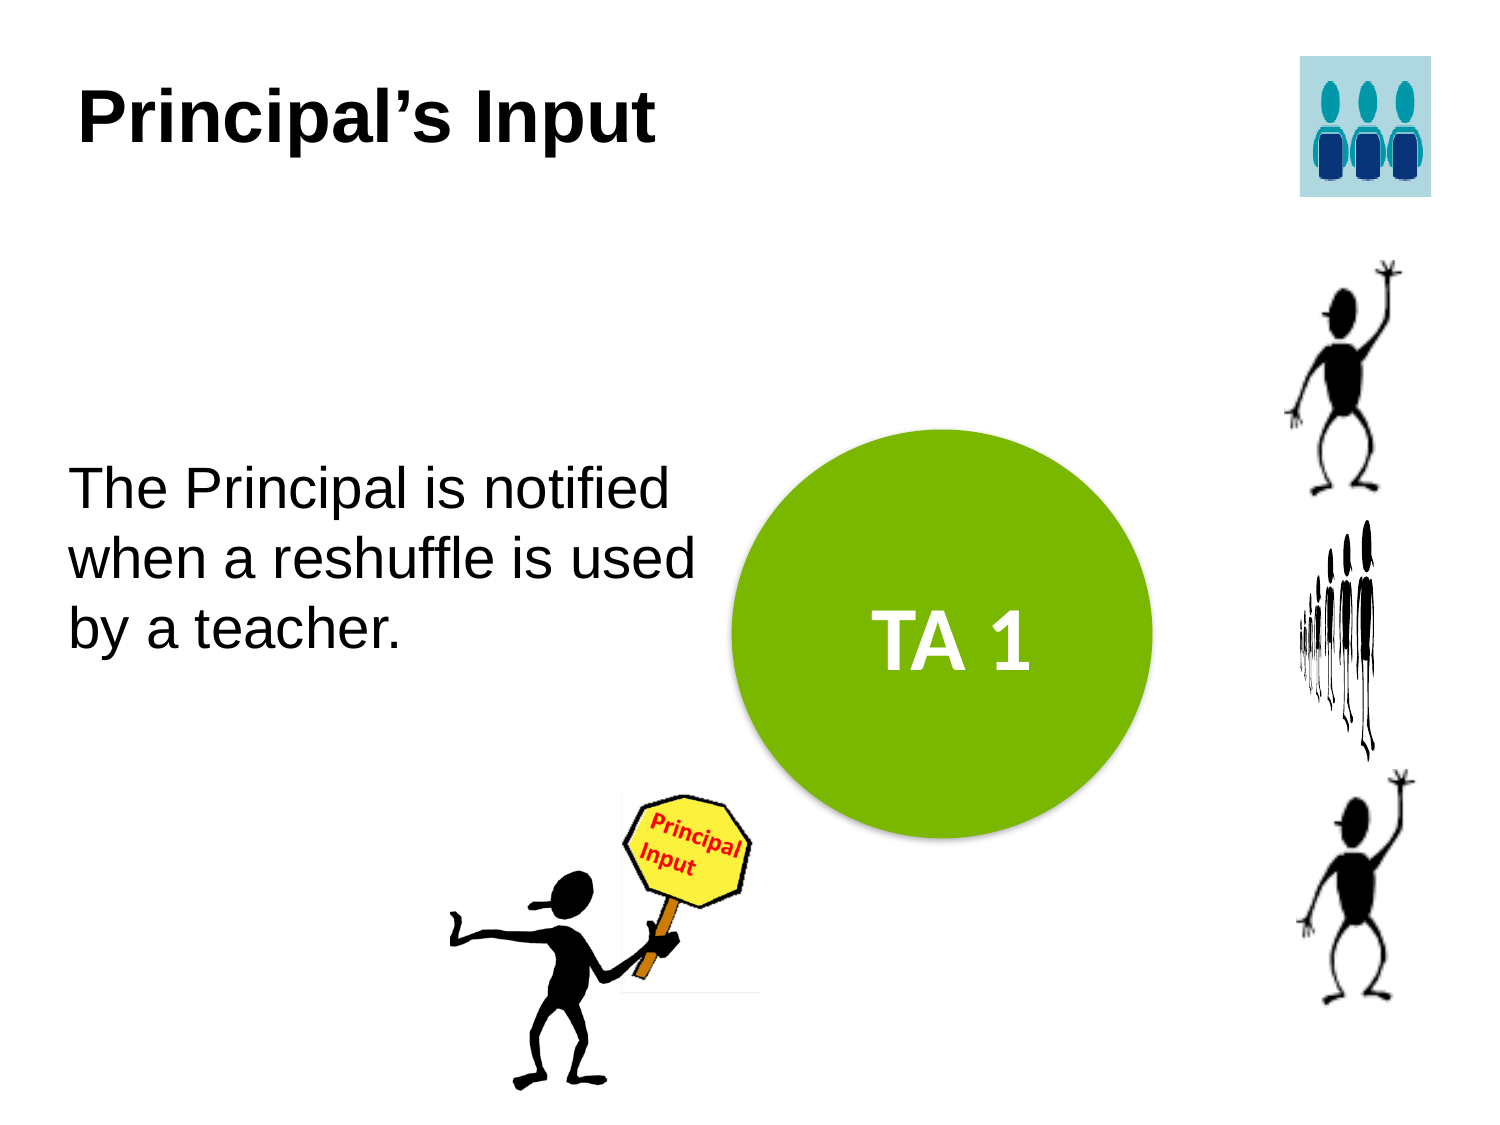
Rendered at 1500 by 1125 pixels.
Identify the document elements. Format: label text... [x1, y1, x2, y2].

text_box Principal’s Input [62, 24, 1427, 200]
picture [1299, 56, 1432, 197]
picture [1296, 769, 1418, 1009]
picture [449, 790, 763, 1092]
picture [1284, 260, 1406, 499]
picture [862, 510, 984, 749]
picture [1299, 519, 1375, 763]
text_box The Principal is notified when a reshuffle is used by a teacher. [53, 302, 1345, 738]
text_box TA 1 [761, 738, 1124, 839]
text_box [19, 214, 898, 1091]
